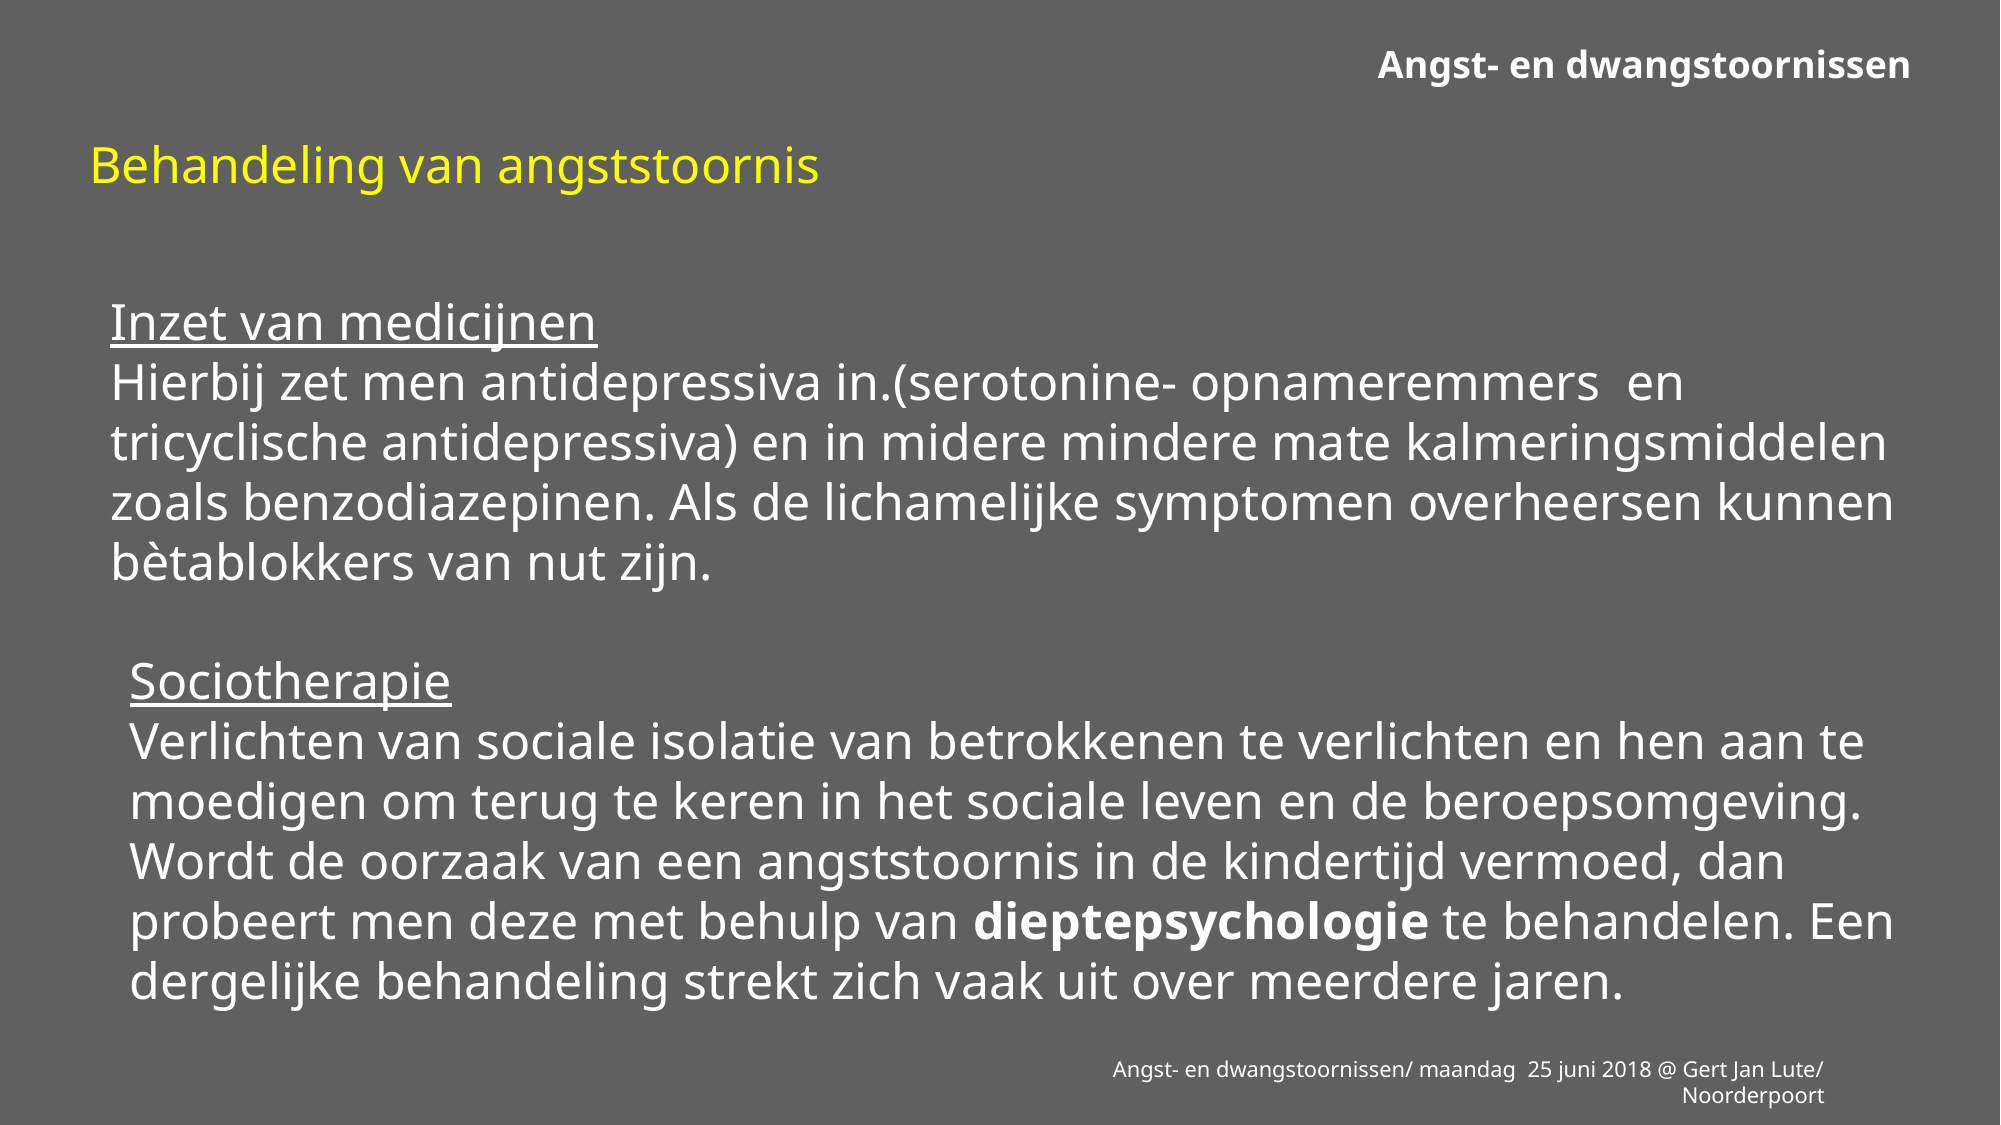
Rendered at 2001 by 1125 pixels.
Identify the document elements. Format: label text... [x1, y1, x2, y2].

text_box Sociotherapie Verlichten van sociale isolatie van betrokkenen te verlichten en hen aan te moedigen om terug te keren in het sociale leven en de beroepsomgeving. Wordt de oorzaak van een angststoornis in de kindertijd vermoed, dan probeert men deze met behulp van dieptepsychologie te behandelen. Een dergelijke behandeling strekt zich vaak uit over meerdere jaren. [115, 642, 1913, 1077]
text_box Behandeling van angststoornis [74, 125, 836, 201]
footer Angst- en dwangstoornissen/ maandag 25 juni 2018 @ Gert Jan Lute/ Noorderpoort [1014, 1051, 1840, 1112]
text_box Inzet van medicijnen Hierbij zet men antidepressiva in.(serotonine- opnameremmers en tricyclische antidepressiva) en in midere mindere mate kalmeringsmiddelen zoals benzodiazepinen. Als de lichamelijke symptomen overheersen kunnen bètablokkers van nut zijn. [95, 283, 1913, 598]
text_box Angst- en dwangstoornissen [1363, 34, 1961, 94]
